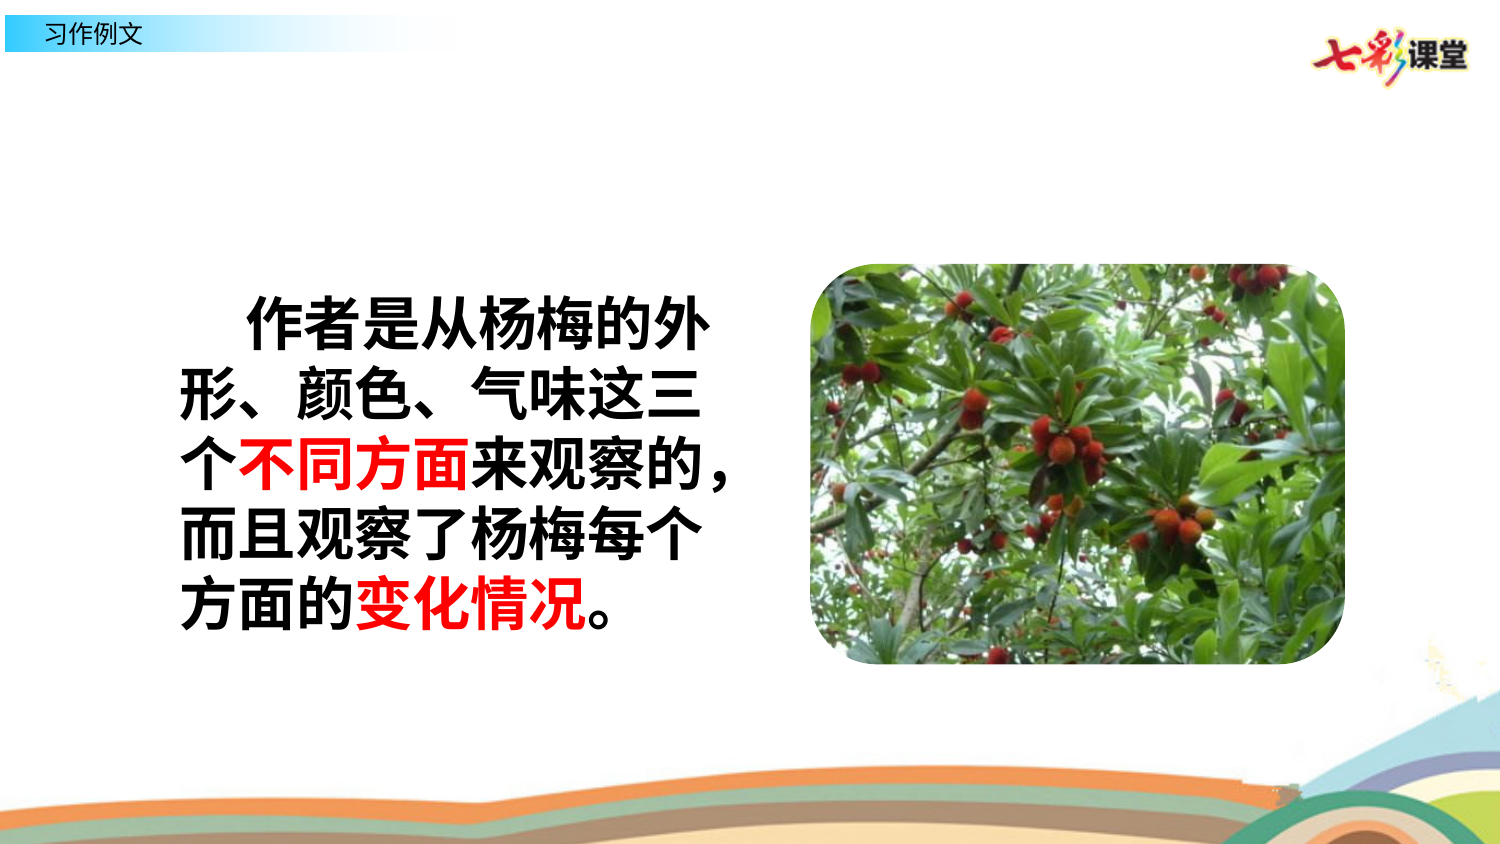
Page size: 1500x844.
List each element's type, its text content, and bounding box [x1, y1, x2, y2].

picture [0, 263, 1500, 844]
text_box 作者是从杨梅的外形、颜色、气味这三个不同方面来观察的，而且观察了杨梅每个方面的变化情况。 [164, 279, 757, 645]
picture [1308, 14, 1477, 95]
